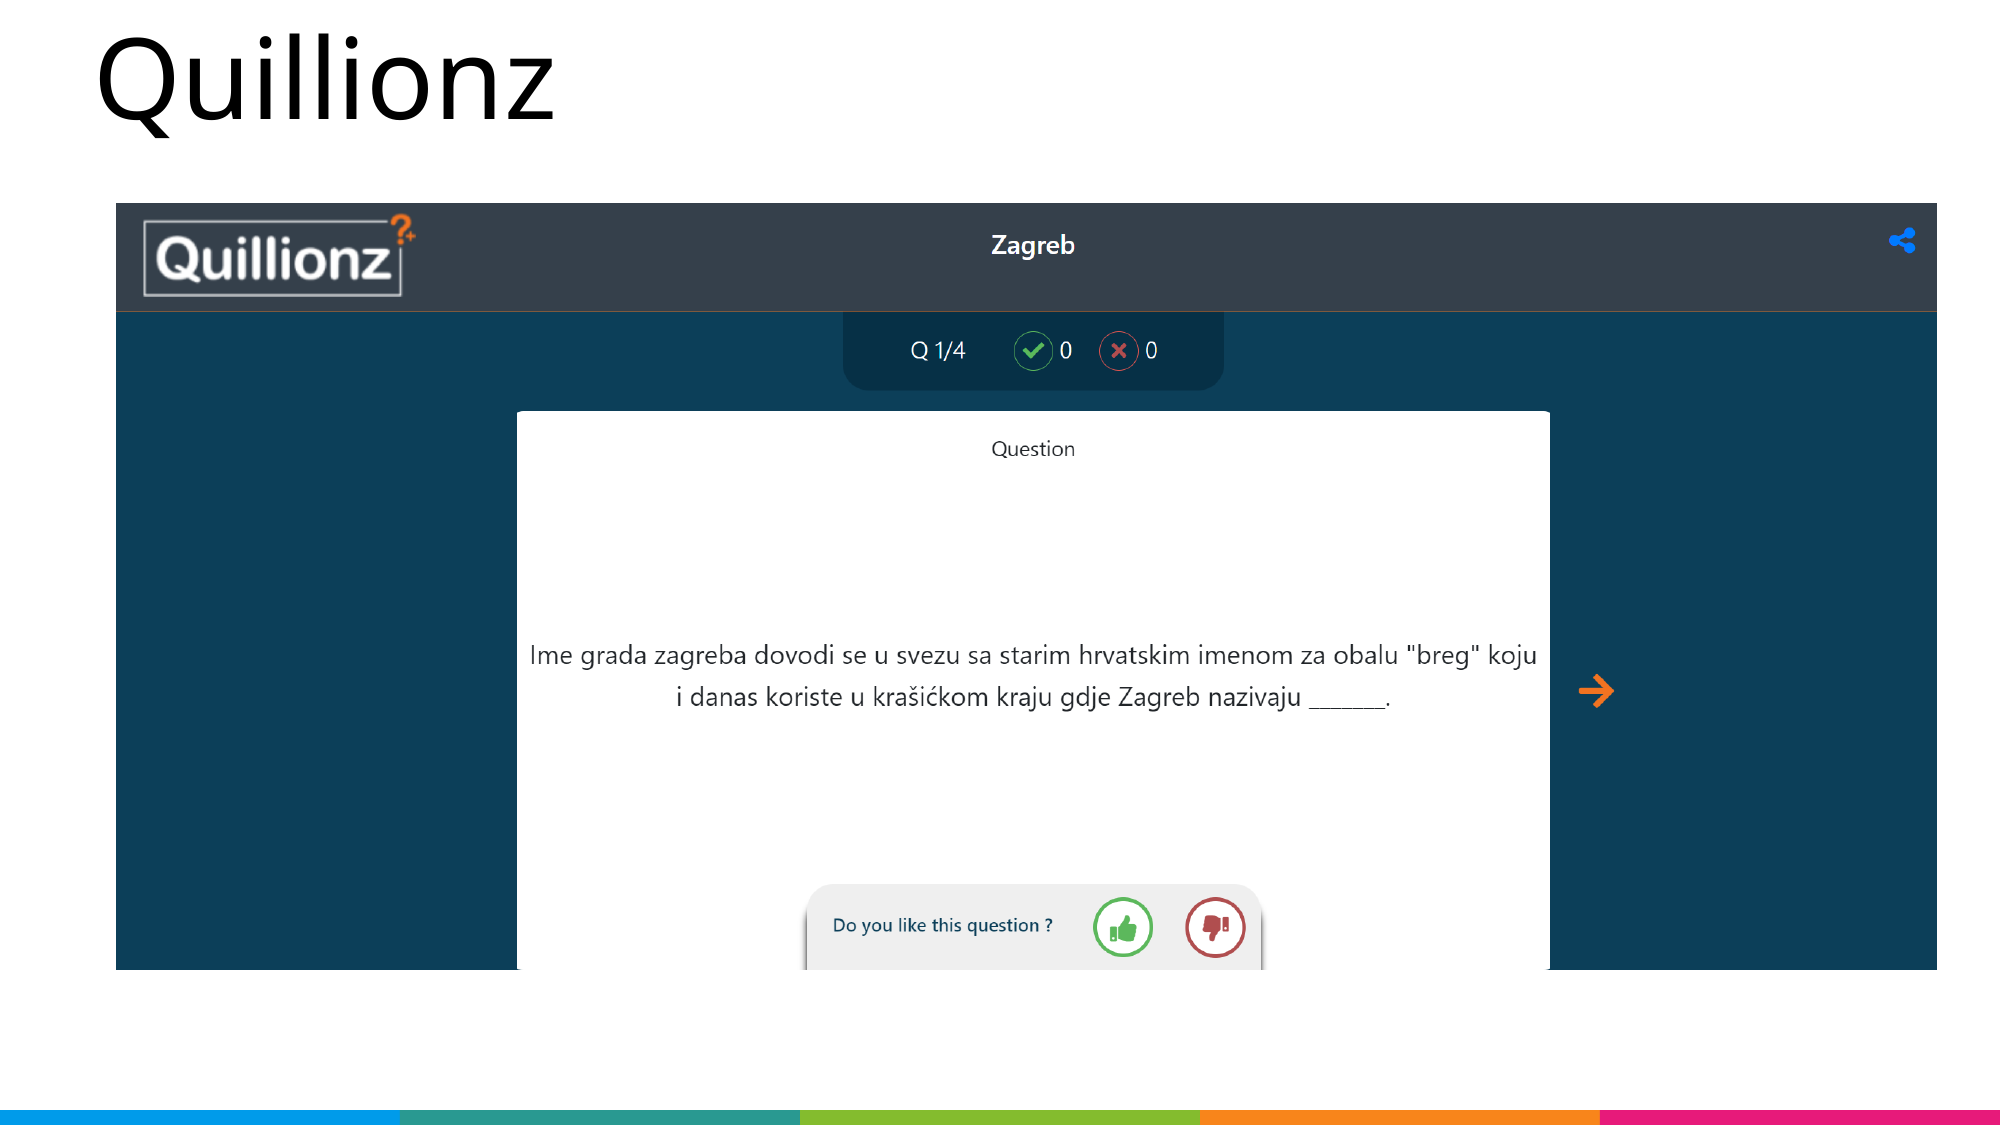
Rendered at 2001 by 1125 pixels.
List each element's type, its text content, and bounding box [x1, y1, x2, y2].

text_box Quillionz [79, 0, 2000, 150]
picture [116, 201, 1937, 971]
